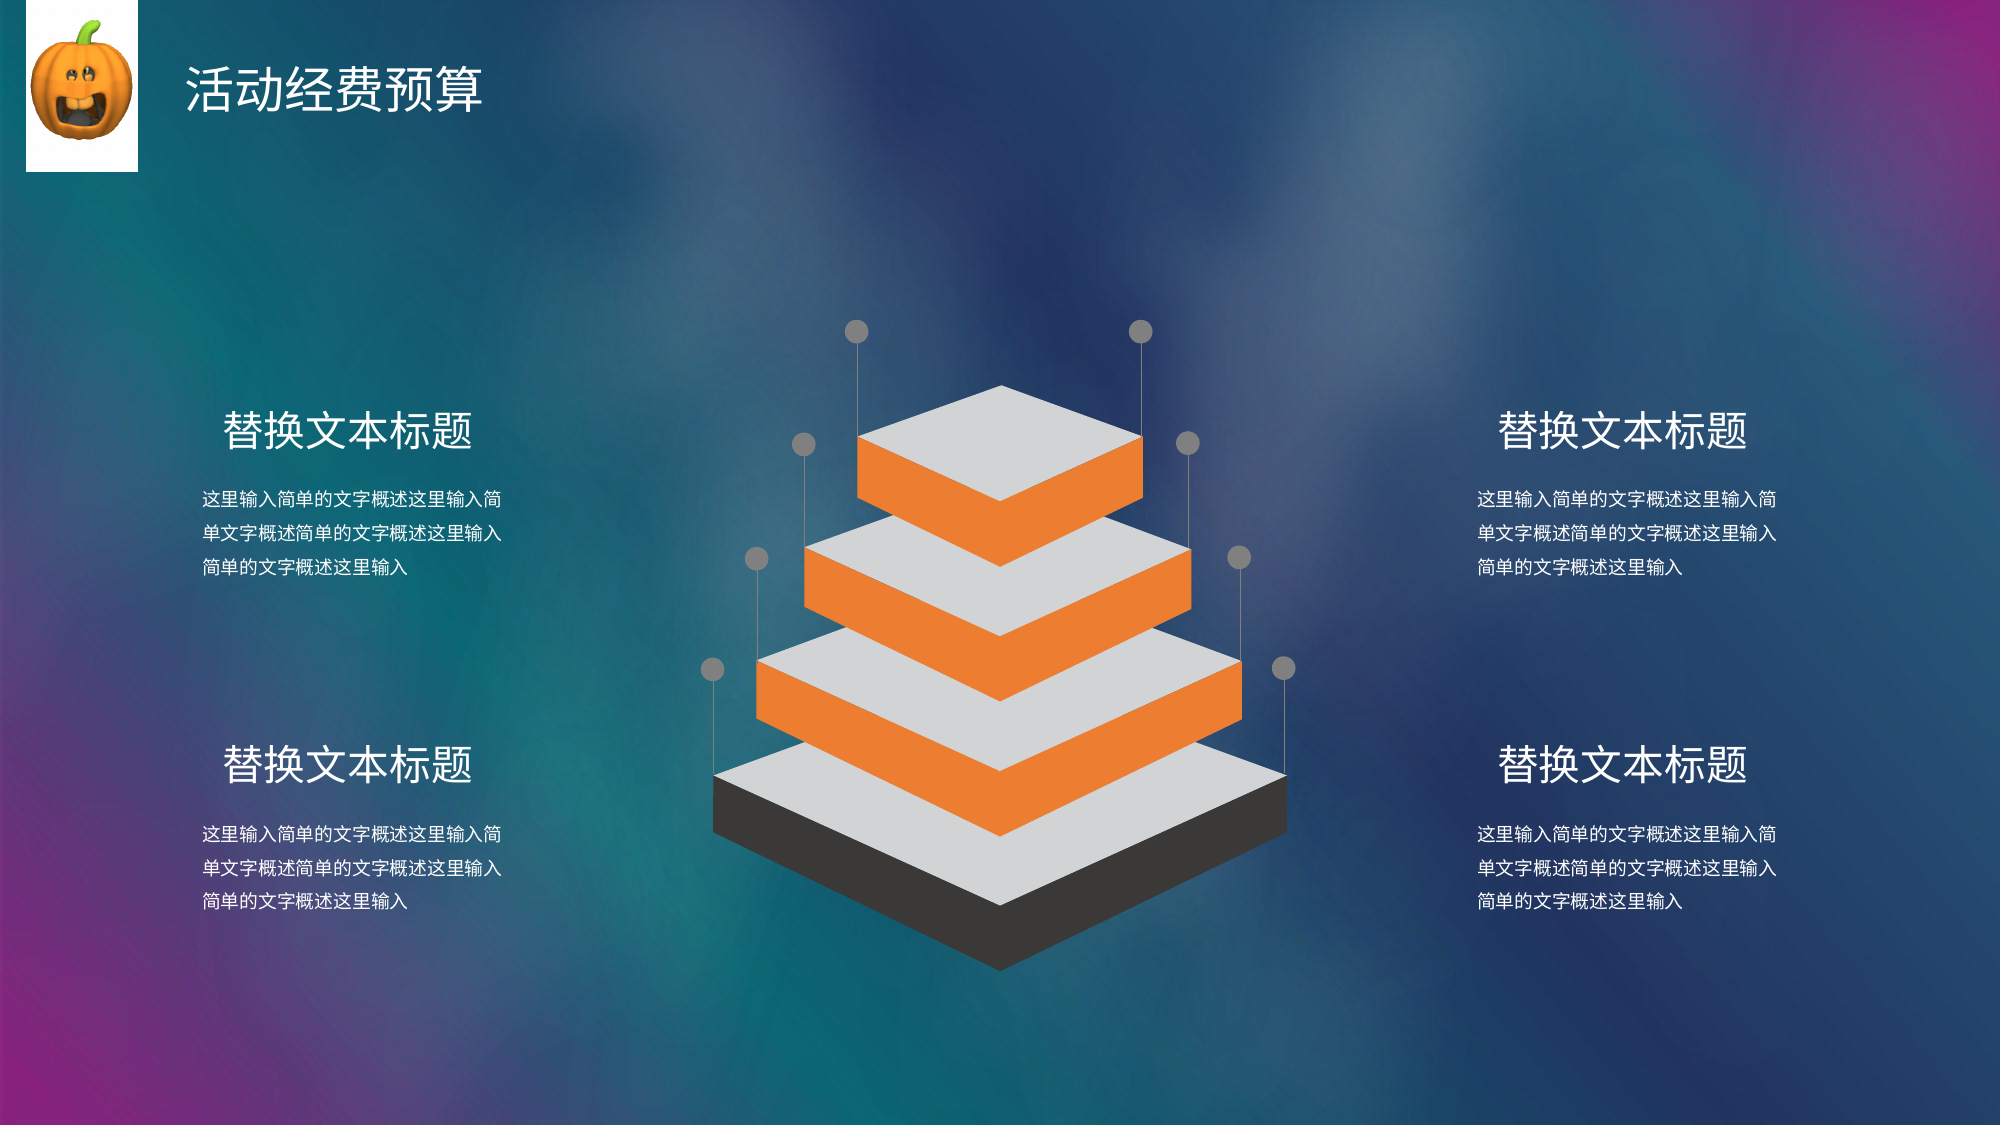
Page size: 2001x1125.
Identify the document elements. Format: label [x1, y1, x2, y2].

text_box [1462, 731, 1810, 922]
text_box [1462, 397, 1810, 587]
text_box [187, 731, 535, 922]
text_box [187, 397, 535, 587]
text_box [700, 319, 1296, 972]
picture [0, 0, 2000, 1125]
text_box [26, 0, 501, 172]
